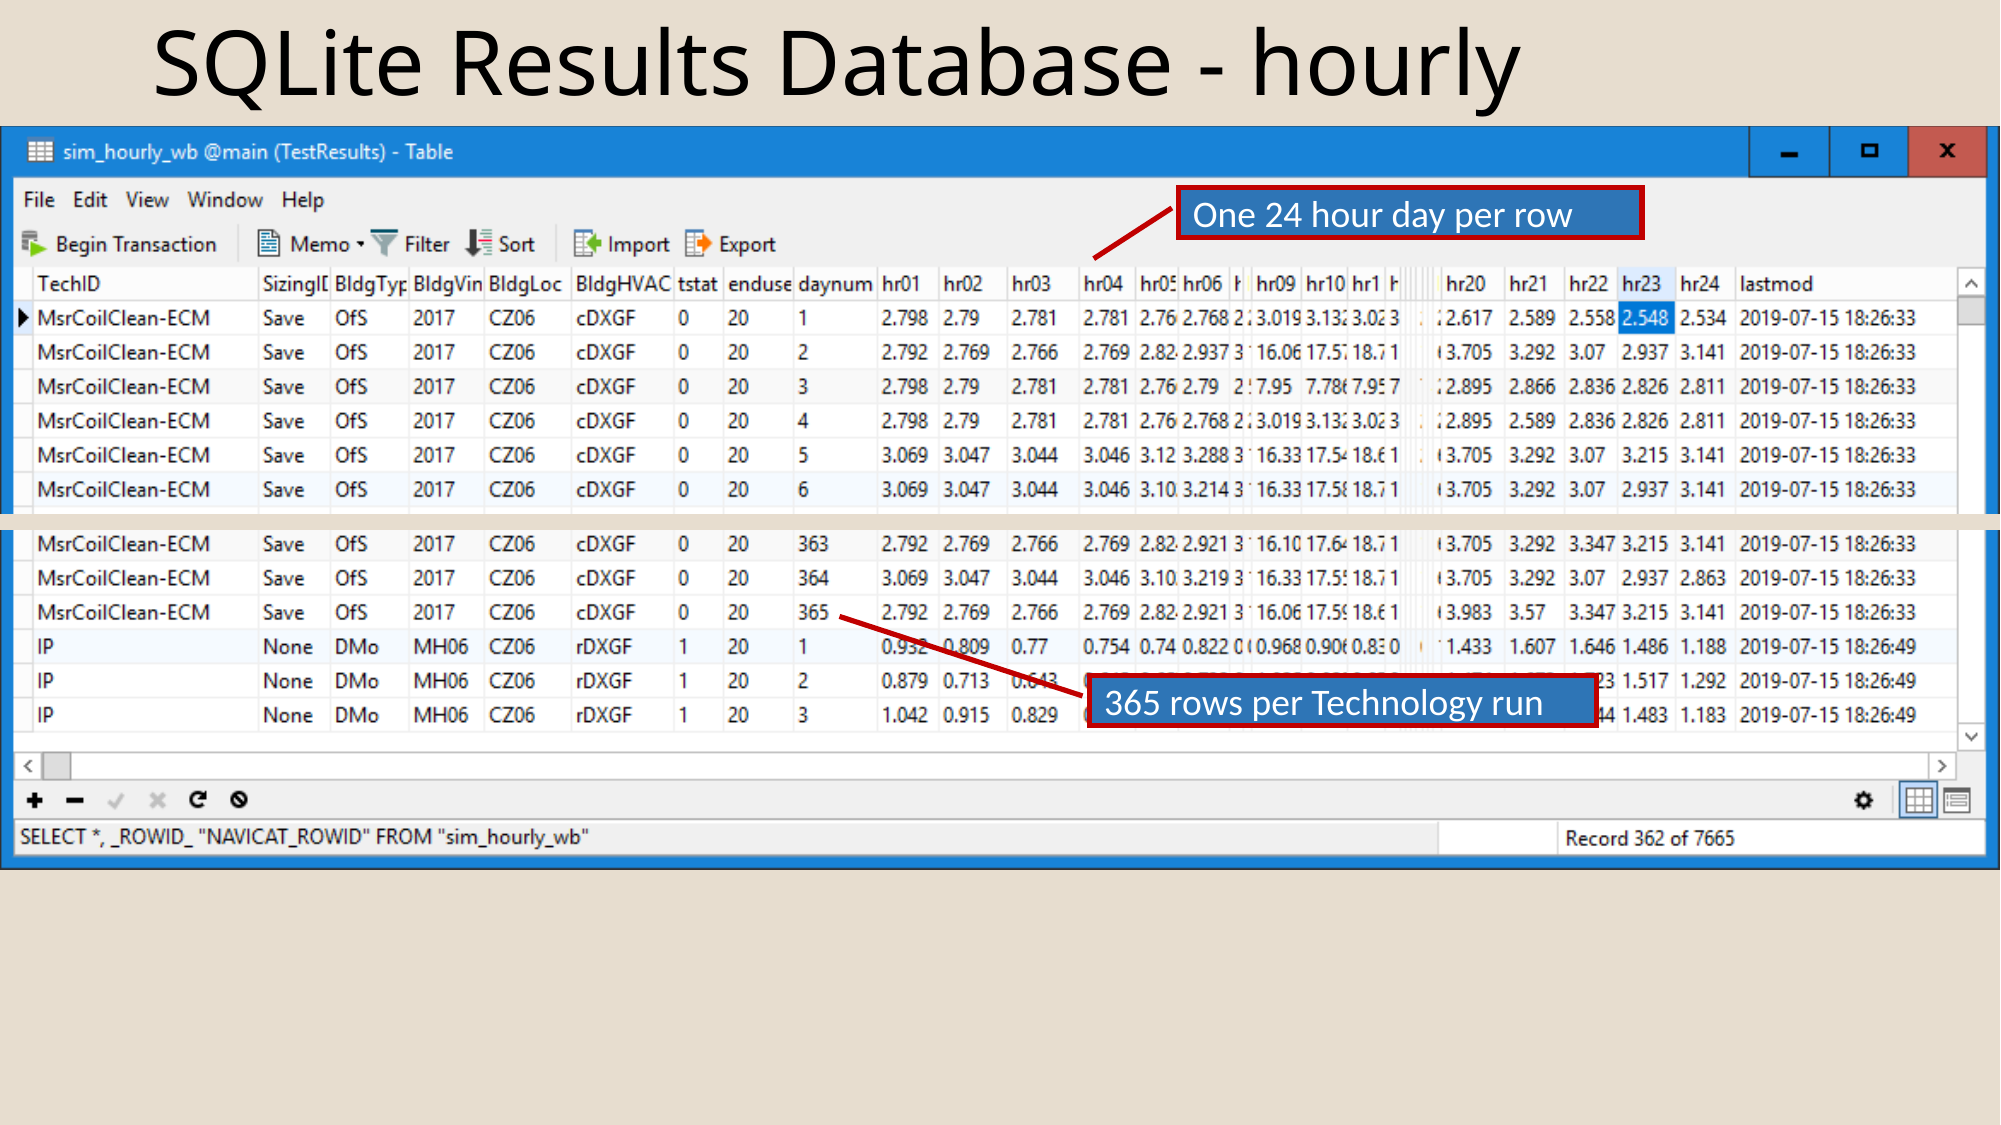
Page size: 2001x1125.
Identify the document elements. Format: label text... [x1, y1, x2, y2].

picture [0, 125, 2000, 514]
title SQLite Results Database - hourly [137, 10, 1863, 123]
picture [0, 530, 2000, 870]
